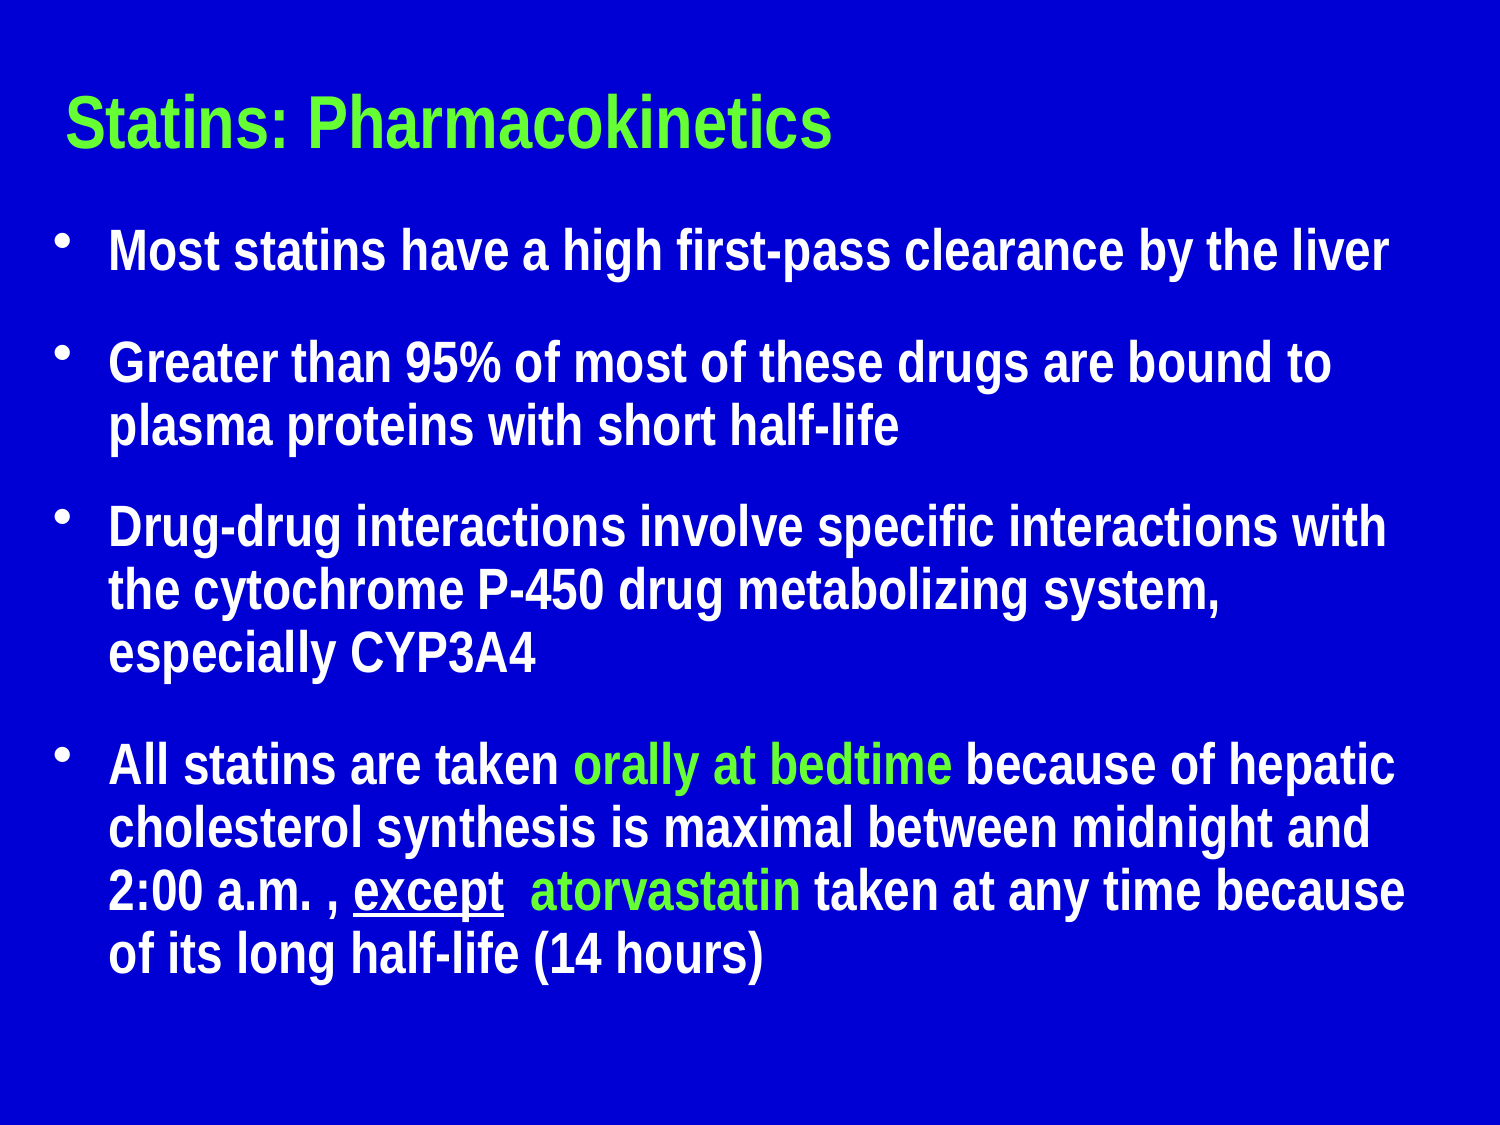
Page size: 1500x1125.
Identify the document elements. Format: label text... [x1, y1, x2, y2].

title Statins: Pharmacokinetics [49, 24, 1326, 212]
list Most statins have a high first-pass clearance by the liver Greater than 95% of most of these drugs are bound to plasma proteins with short half-life Drug-drug interactions involve specific interactions with the cytochrome P-450 drug metabolizing system, especially CYP3A4 All statins are taken orally at bedtime because of hepatic cholesterol synthesis is maximal between midnight and 2:00 a.m. , except atorvastatin taken at any time because of its long half-life (14 hours) [37, 212, 1451, 888]
